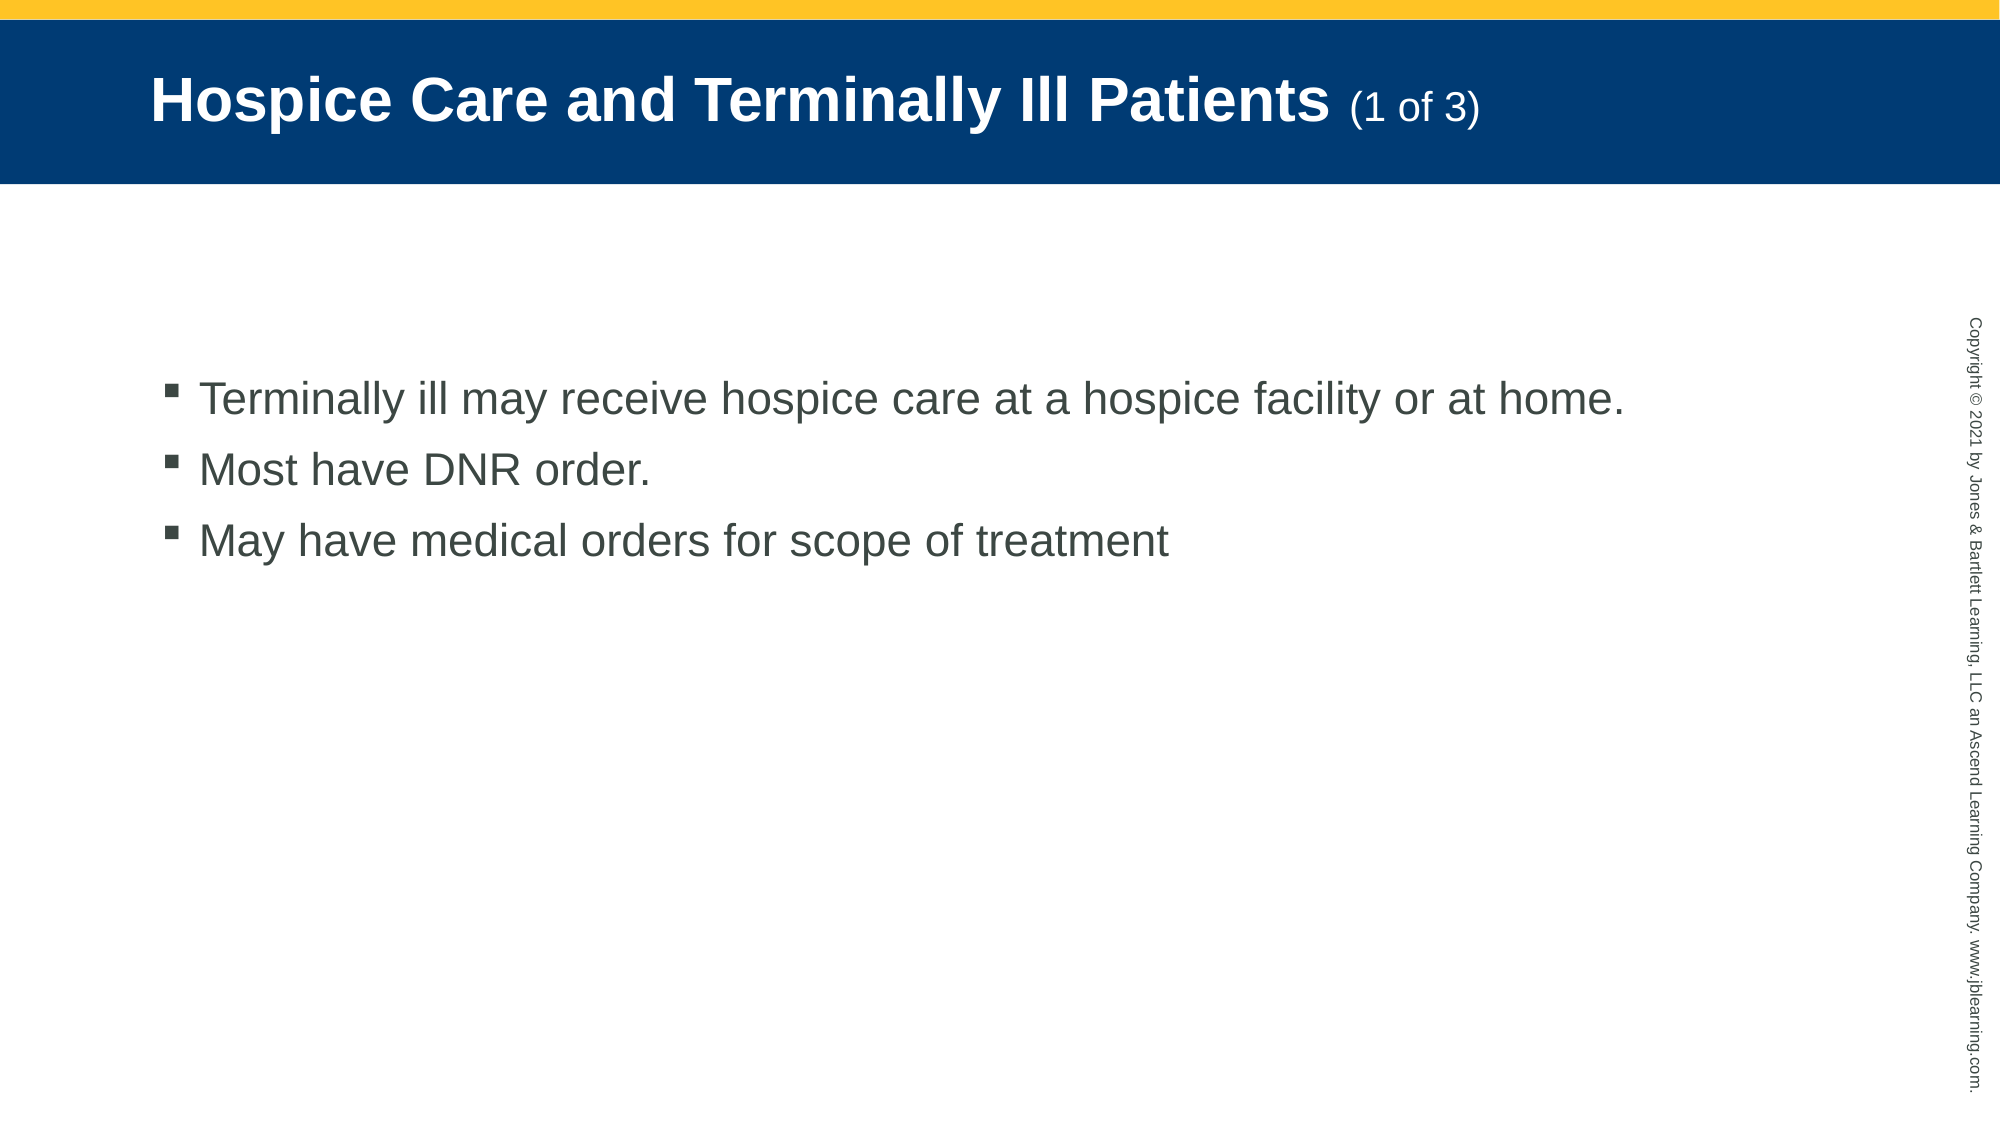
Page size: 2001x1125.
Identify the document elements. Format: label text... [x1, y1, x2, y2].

title Hospice Care and Terminally Ill Patients (1 of 3) [0, 19, 2000, 185]
list Terminally ill may receive hospice care at a hospice facility or at home. Most have DNR order. May have medical orders for scope of treatment [146, 361, 1859, 1016]
